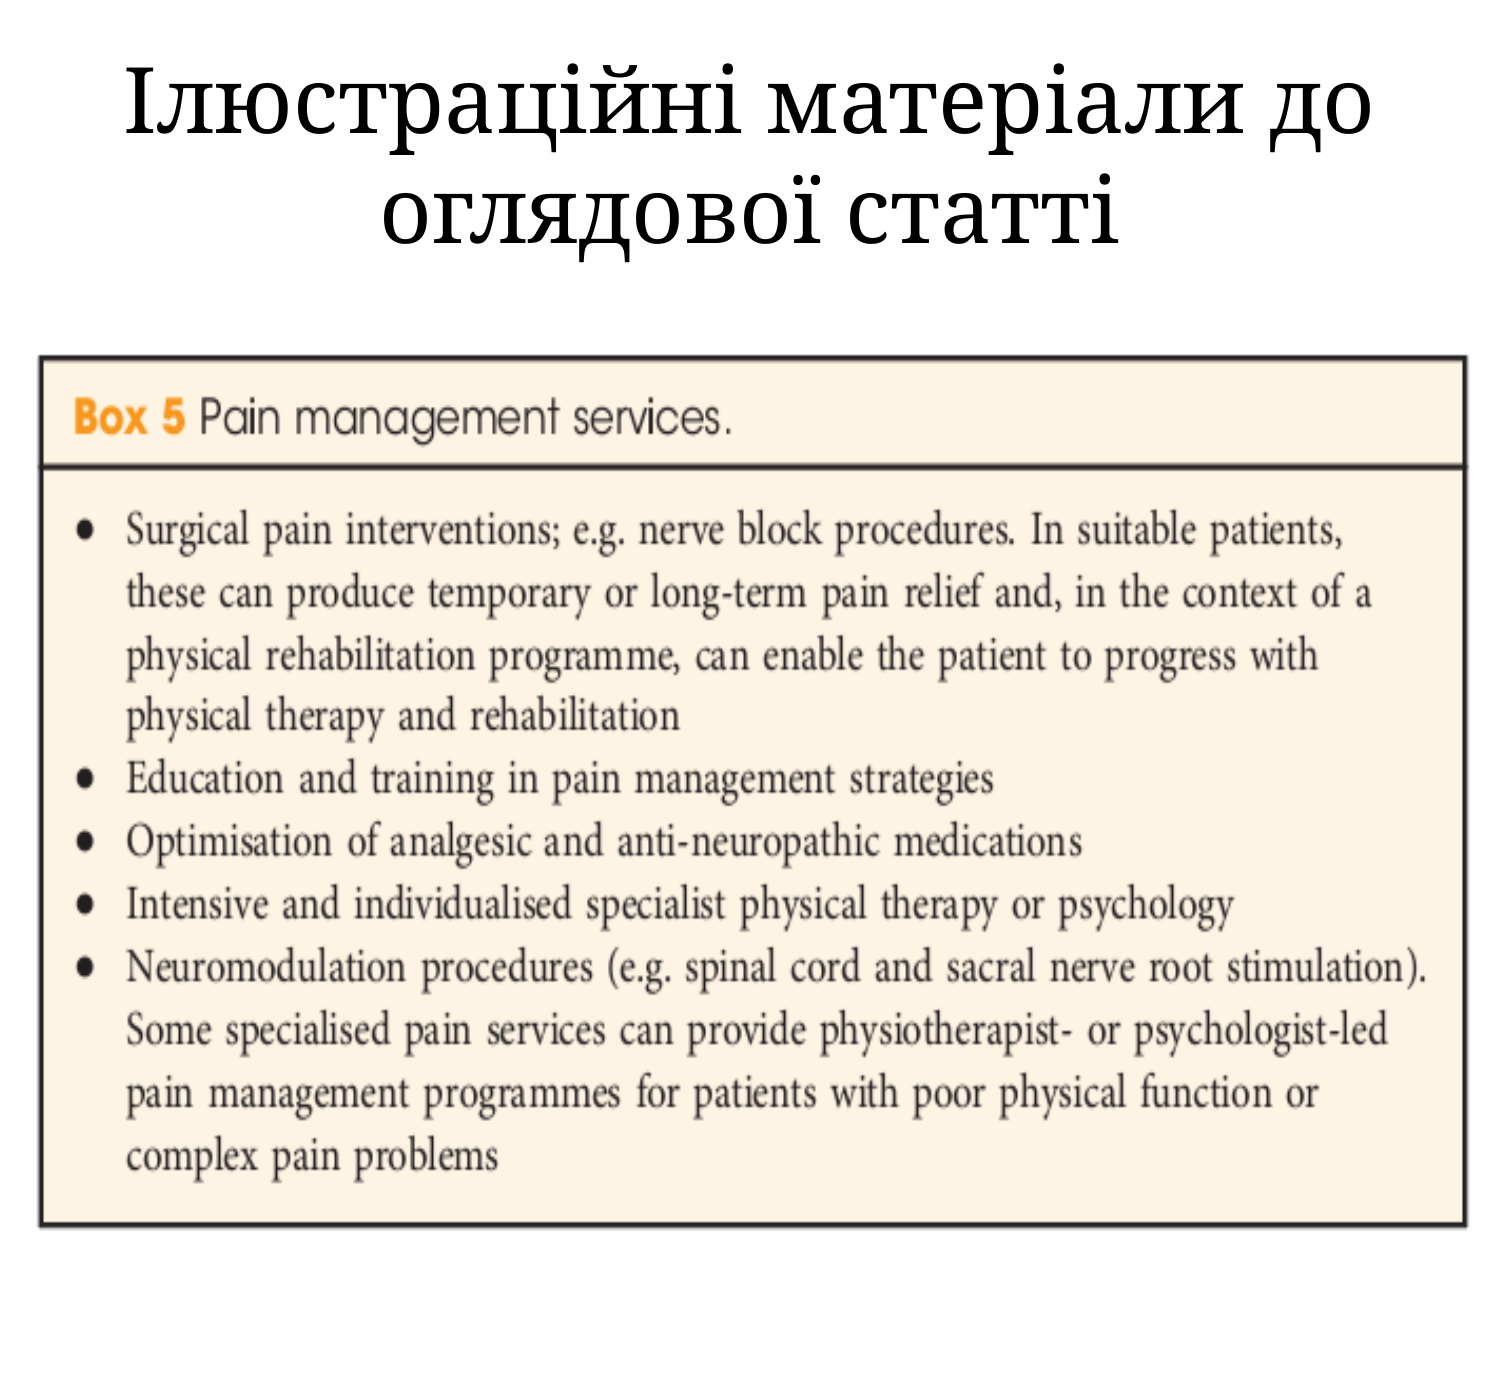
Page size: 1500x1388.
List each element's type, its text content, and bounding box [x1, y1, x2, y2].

title Ілюстраційні матеріали до оглядової статті [12, 41, 1488, 264]
picture [4, 343, 1483, 1244]
